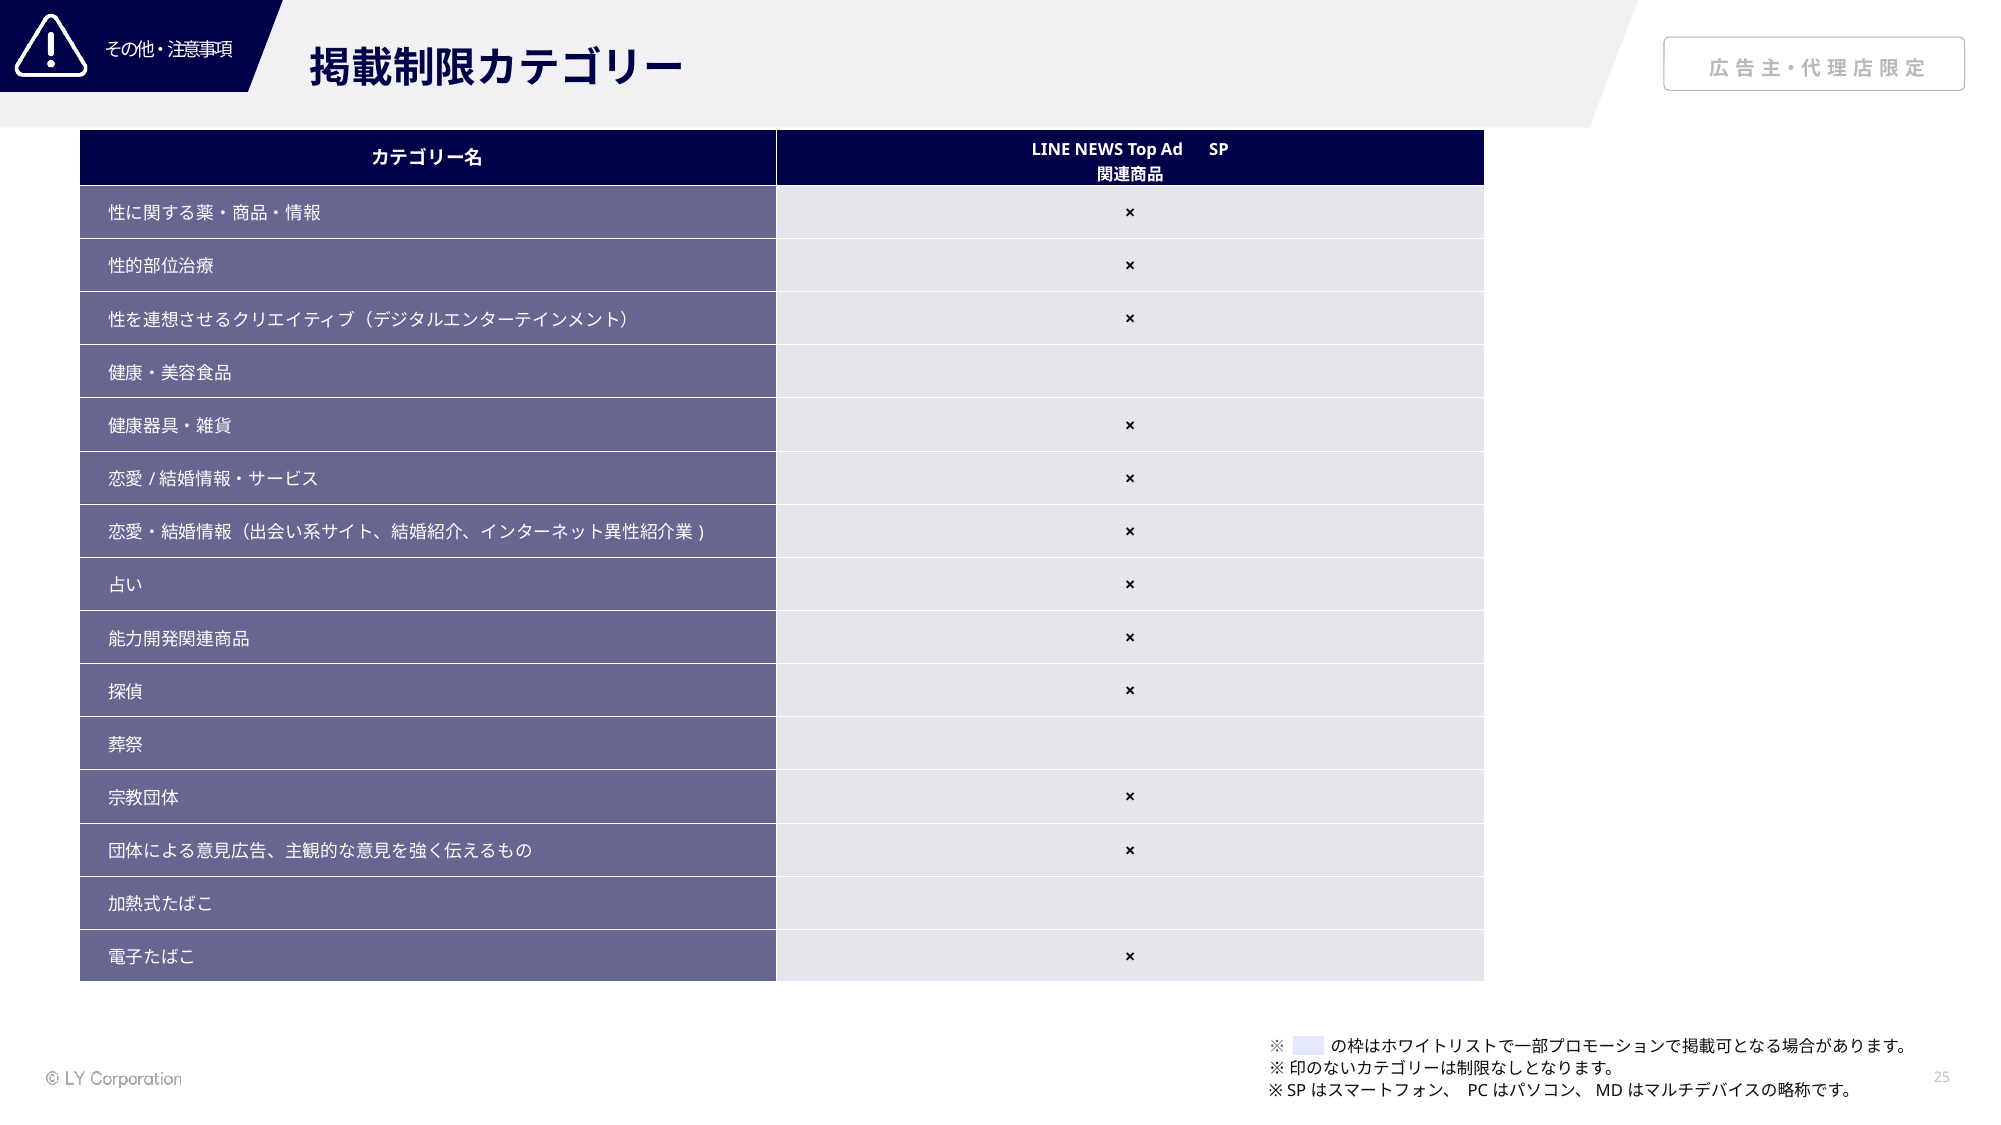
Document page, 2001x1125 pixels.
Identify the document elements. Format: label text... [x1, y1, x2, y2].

table_cell × [777, 930, 1484, 981]
table_cell 健康器具・雑貨 [80, 398, 776, 451]
table_cell [777, 717, 1484, 769]
table_cell × [777, 558, 1484, 610]
table_cell 電子たばこ [80, 930, 776, 981]
table_cell 葬祭 [80, 717, 776, 769]
table_cell × [777, 398, 1484, 451]
table_cell 恋愛/結婚情報・サービス [80, 452, 776, 504]
table_cell 性を連想させるクリエイティブ（デジタルエンターテインメント） [80, 292, 776, 344]
picture [8, 4, 92, 88]
table_cell 宗教団体 [80, 770, 776, 823]
table_cell [777, 345, 1484, 397]
table_cell × [777, 824, 1484, 876]
table_cell 性に関する薬・商品・情報 [80, 186, 776, 238]
table_cell 探偵 [80, 664, 776, 716]
text_box その他・注意事項 [97, 13, 240, 81]
table_cell 健康・美容食品 [80, 345, 776, 397]
table_cell × [777, 505, 1484, 557]
table_cell [777, 877, 1484, 929]
table_cell 占い [80, 558, 776, 610]
table_cell 加熱式たばこ [80, 877, 776, 929]
table_cell × [777, 611, 1484, 663]
text_box ※ の枠はホワイトリストで一部プロモーションで掲載可となる場合があります。 ※ 印のないカテゴリーは制限なしとなります。 ※ SPはスマートフォン、 PCはパソコン、MDはマルチデバイスの略称です。 [1268, 1034, 1956, 1100]
table_cell 能力開発関連商品 [80, 611, 776, 663]
table_cell 性的部位治療 [80, 239, 776, 291]
list 掲載制限カテゴリー [309, 41, 1645, 97]
table_cell × [777, 292, 1484, 344]
table_cell × [777, 186, 1484, 238]
table_cell 団体による意見広告、主観的な意見を強く伝えるもの [80, 824, 776, 876]
table_cell × [777, 664, 1484, 716]
table_header LINE NEWS Top Ad SP 関連商品 [777, 130, 1484, 185]
picture [46, 1071, 181, 1088]
table_header カテゴリー名 [80, 130, 776, 185]
table_cell × [777, 770, 1484, 823]
table_cell × [777, 452, 1484, 504]
text_box [1292, 1036, 1324, 1055]
table_cell × [777, 239, 1484, 291]
table_cell 恋愛・結婚情報（出会い系サイト、結婚紹介、インターネット異性紹介業) [80, 505, 776, 557]
